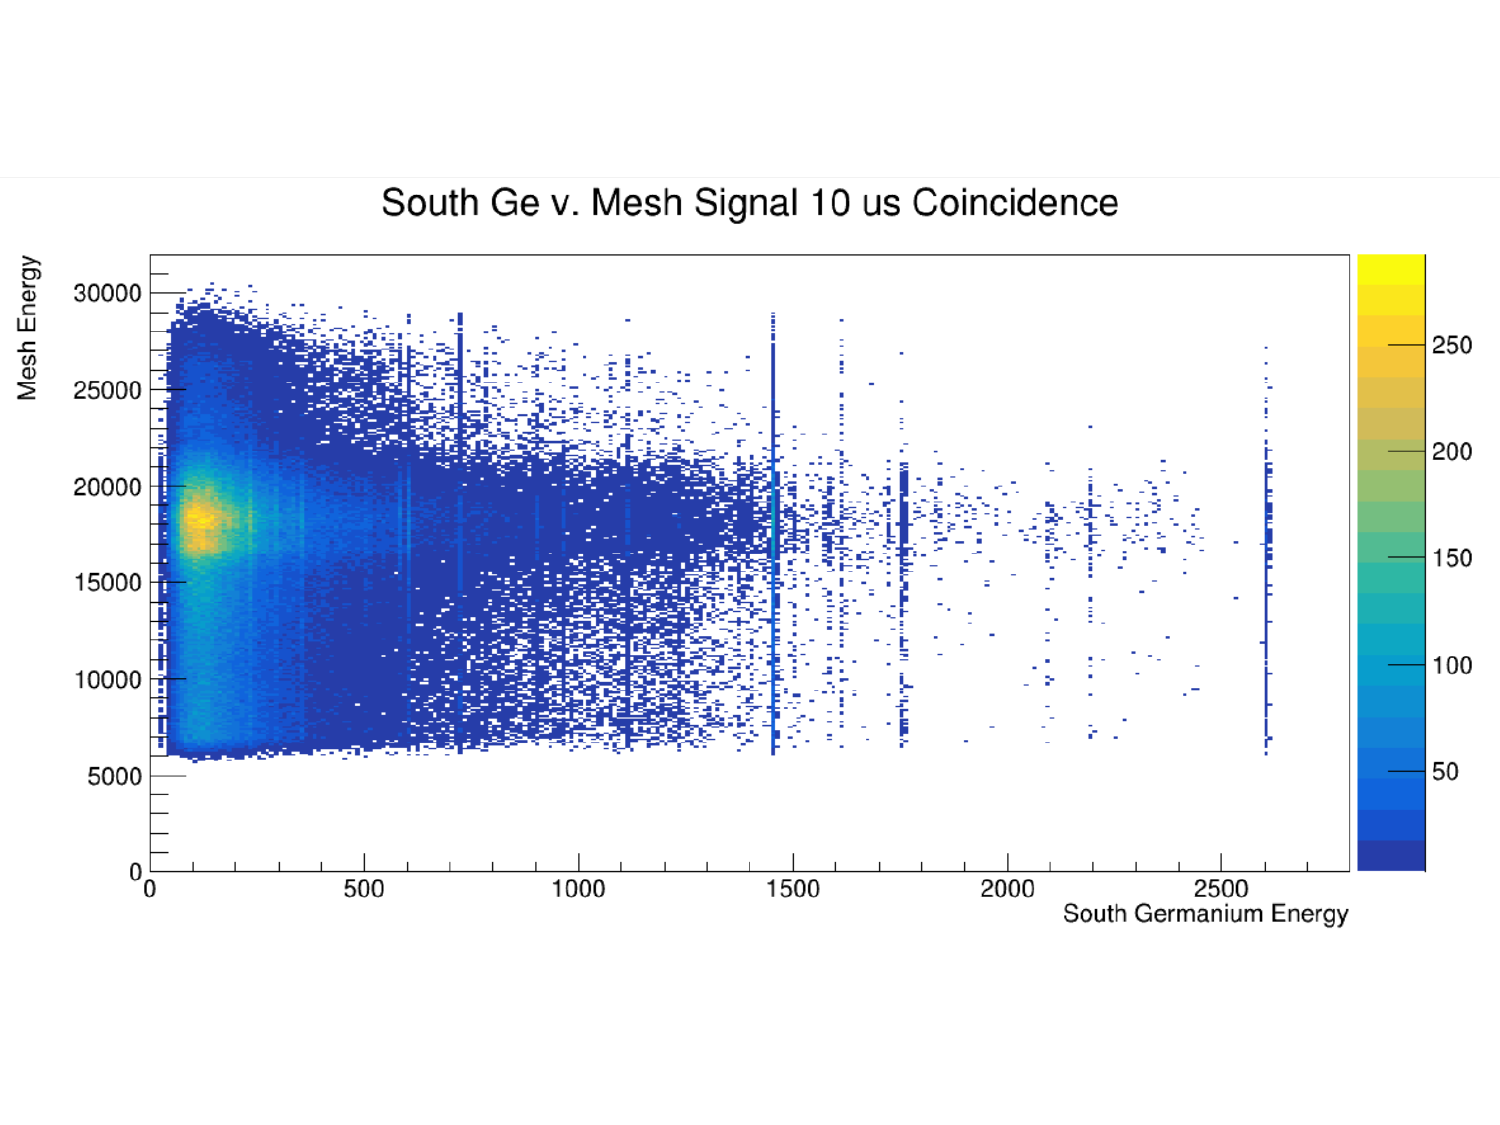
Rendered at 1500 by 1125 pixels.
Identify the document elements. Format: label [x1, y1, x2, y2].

picture [0, 177, 1500, 948]
